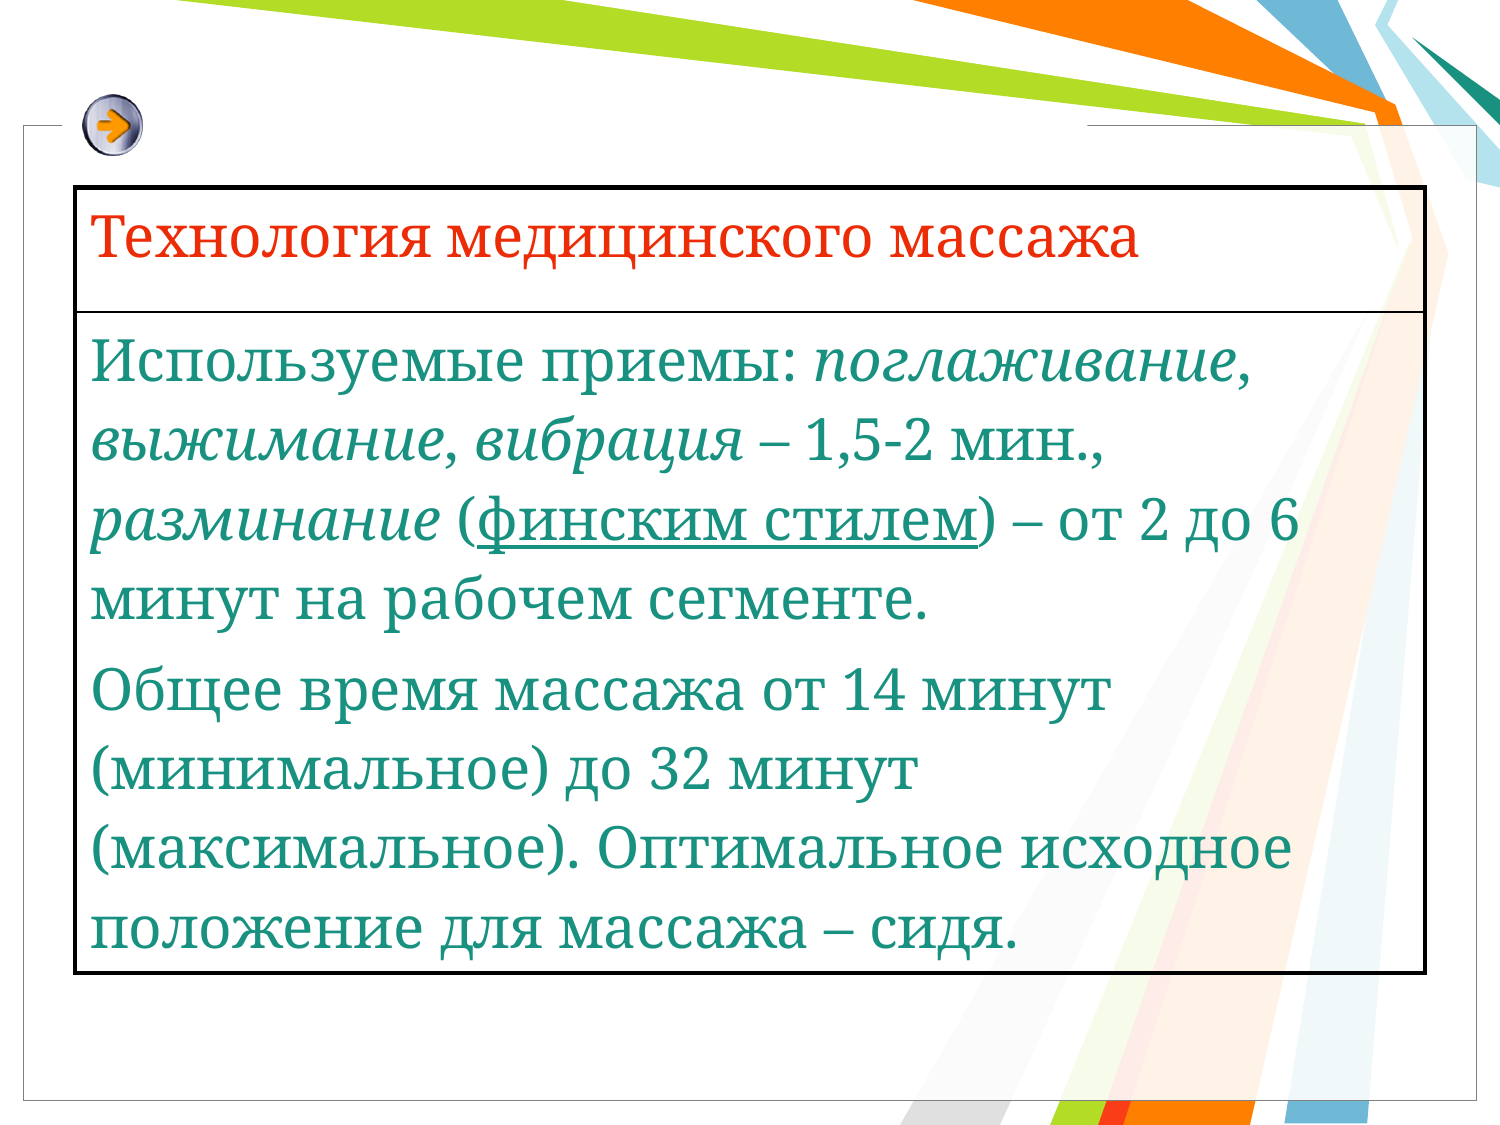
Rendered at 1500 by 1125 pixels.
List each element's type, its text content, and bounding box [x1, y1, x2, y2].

table_header Технология медицинского массажа [77, 190, 1423, 311]
picture [82, 94, 143, 156]
table_cell Используемые приемы: поглаживание, выжимание, вибрация – 1,5-2 мин., разминание (финским стилем) – от 2 до 6 минут на рабочем сегменте. Общее время массажа от 14 минут (минимальное) до 32 минут (максимальное). Оптимальное исходное положение для массажа – сидя. [77, 313, 1423, 971]
